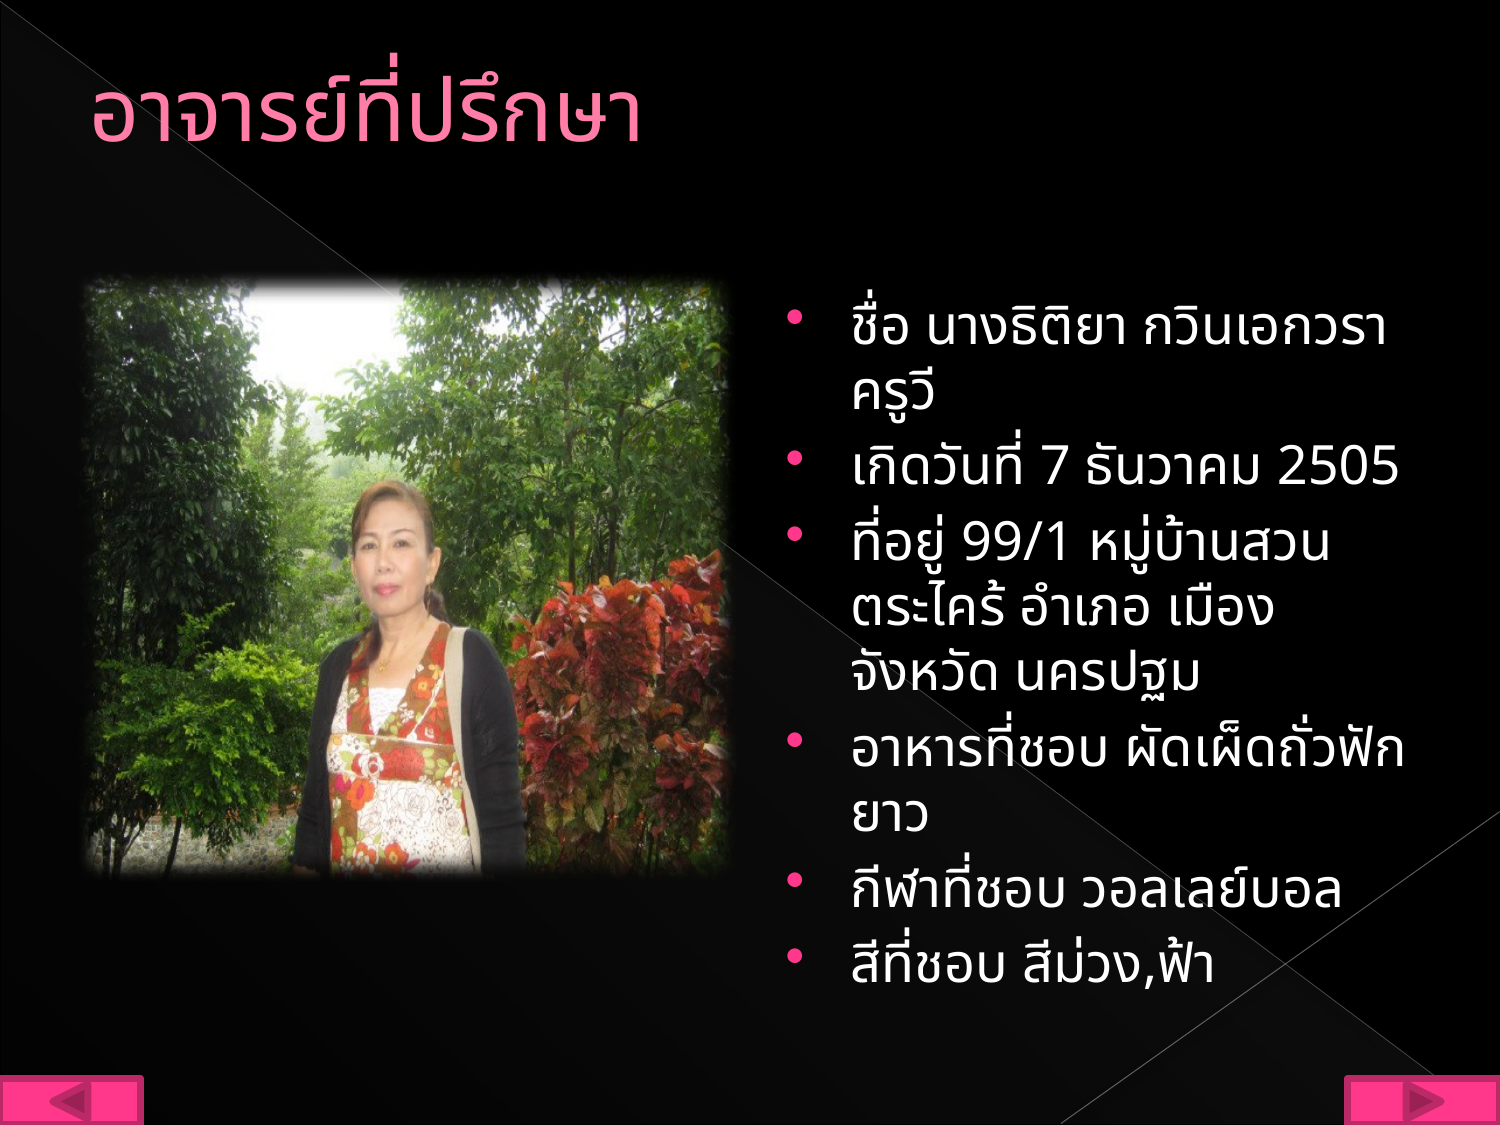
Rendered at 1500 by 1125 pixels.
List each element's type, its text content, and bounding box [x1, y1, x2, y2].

text_box [1344, 1075, 1500, 1125]
list ชื่อ นางธิติยา กวินเอกวรา ครูวี เกิดวันที่ 7 ธันวาคม 2505 ที่อยู่ 99/1 หมู่บ้านสวนตระไคร้ อำเภอ เมือง จังหวัด นครปฐม อาหารที่ชอบ ผัดเผ็ดถั่วฟักยาว กีฬาที่ชอบ วอลเลย์บอล สีที่ชอบ สีม่วง,ฟ้า [762, 282, 1425, 1025]
text_box [0, 1075, 144, 1125]
title อาจารย์ที่ปรึกษา [75, 43, 1425, 274]
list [74, 269, 738, 883]
